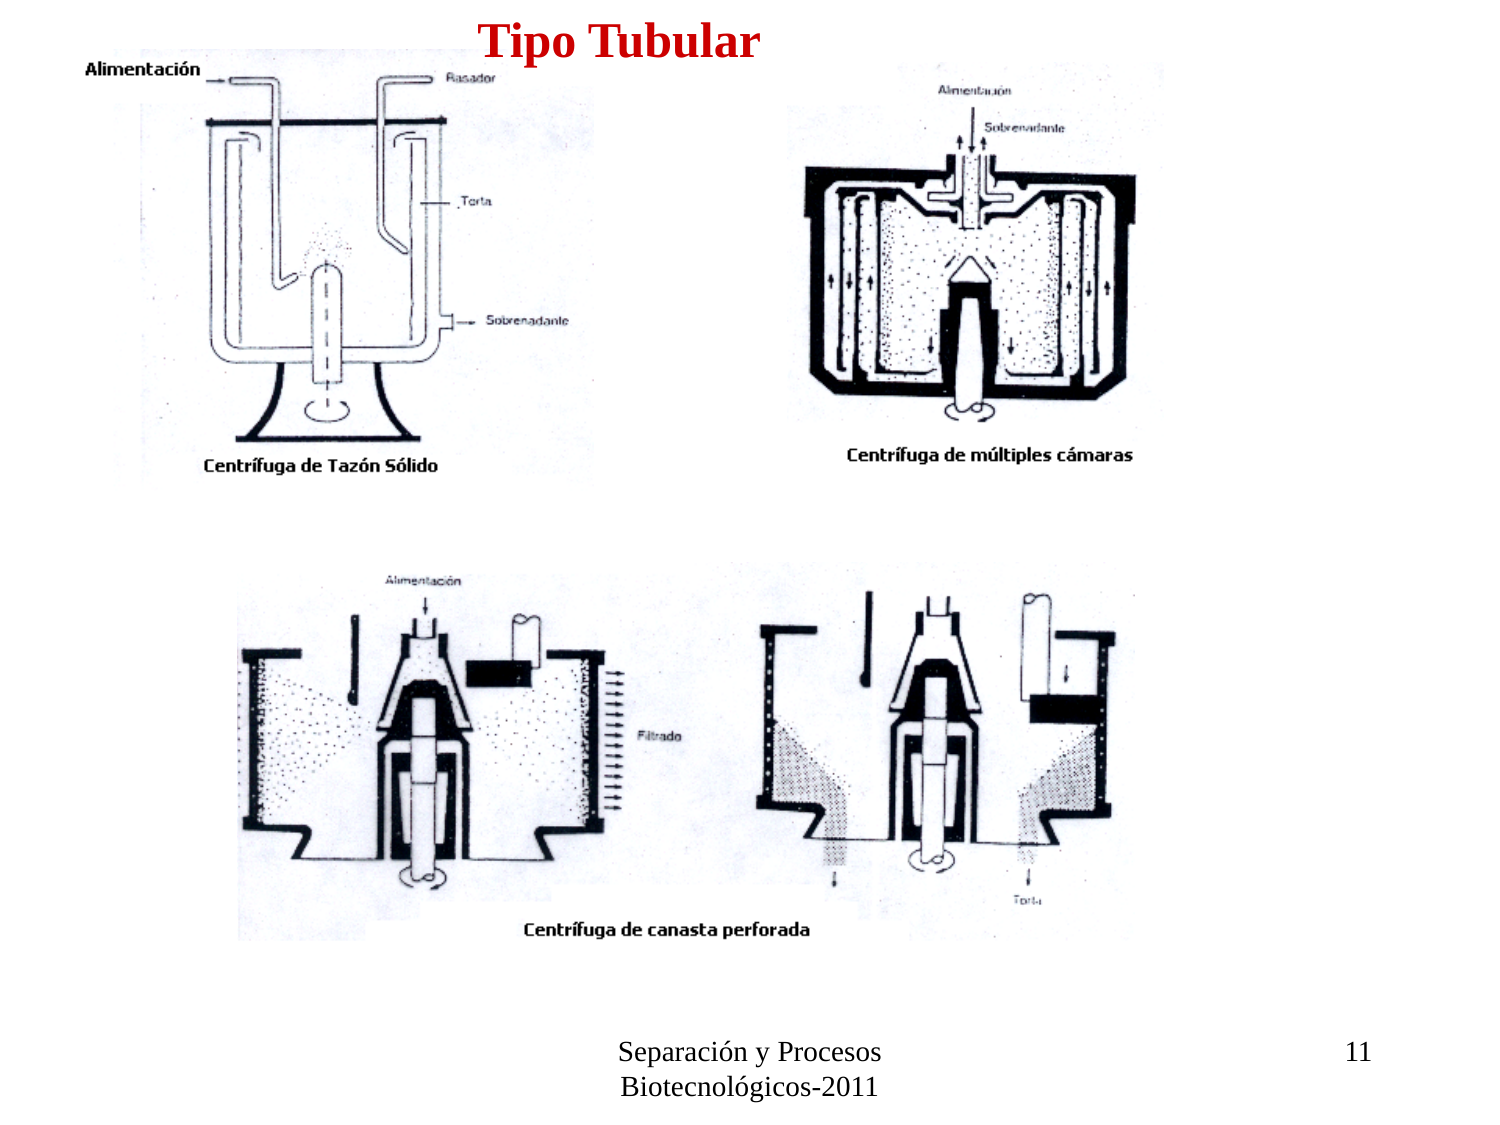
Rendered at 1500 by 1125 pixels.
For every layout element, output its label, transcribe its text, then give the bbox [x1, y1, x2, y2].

text_box Tipo Tubular [462, 0, 1088, 75]
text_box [74, 49, 594, 491]
footer Separación y Procesos Biotecnológicos-2011 [512, 1024, 988, 1101]
slide_number 11 [1074, 1024, 1388, 1101]
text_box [787, 62, 1165, 474]
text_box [237, 562, 1135, 955]
